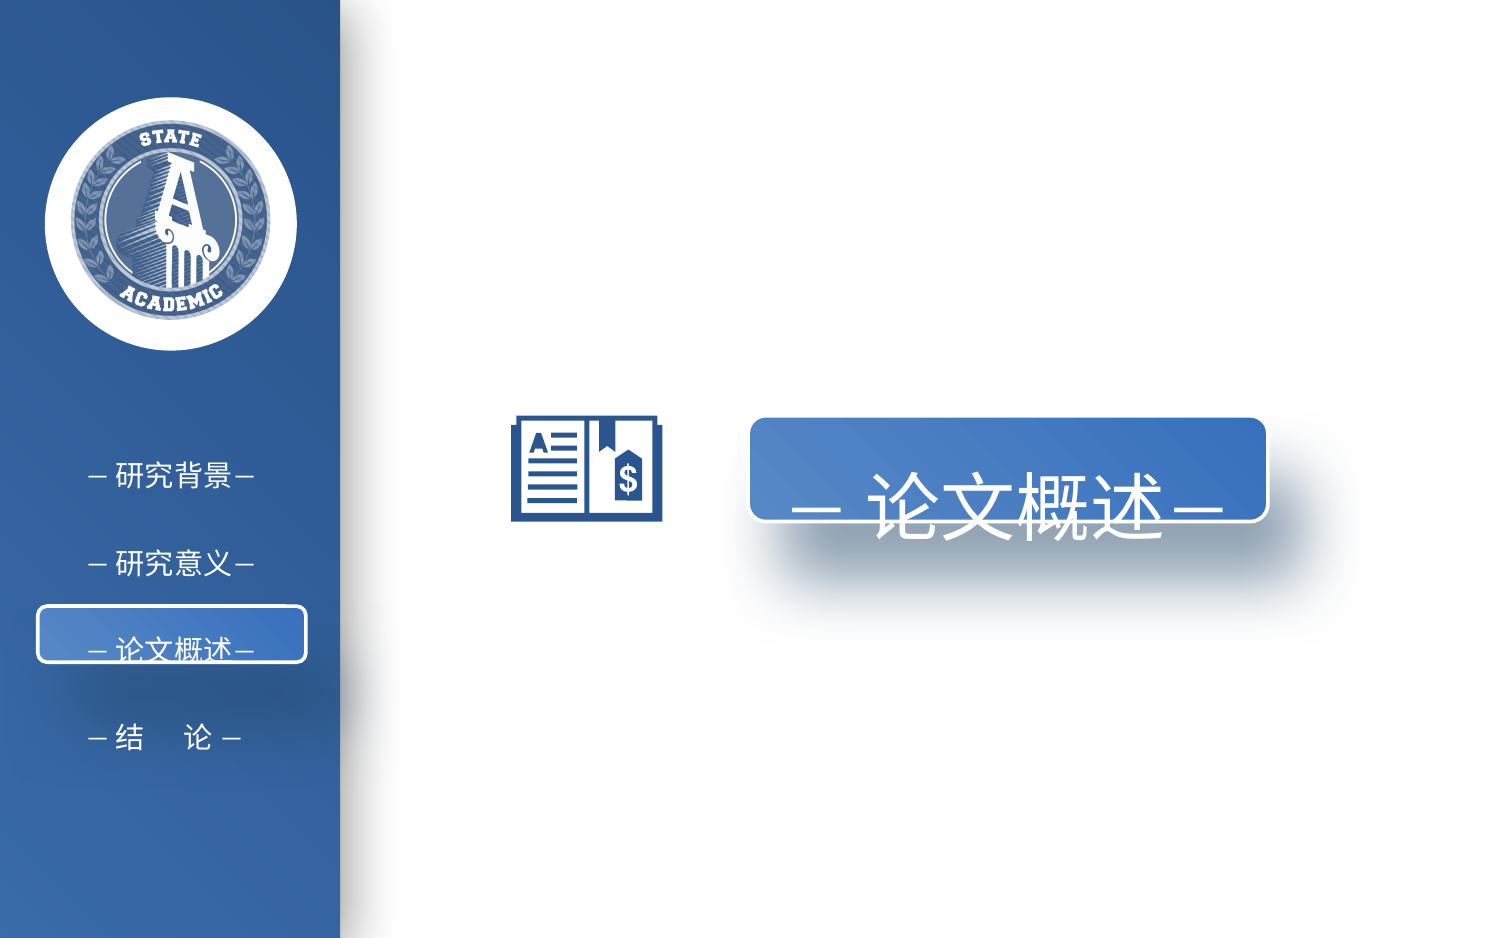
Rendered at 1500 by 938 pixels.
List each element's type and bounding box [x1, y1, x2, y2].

text_box [0, 0, 341, 938]
text_box [747, 317, 1269, 522]
text_box [511, 415, 663, 522]
